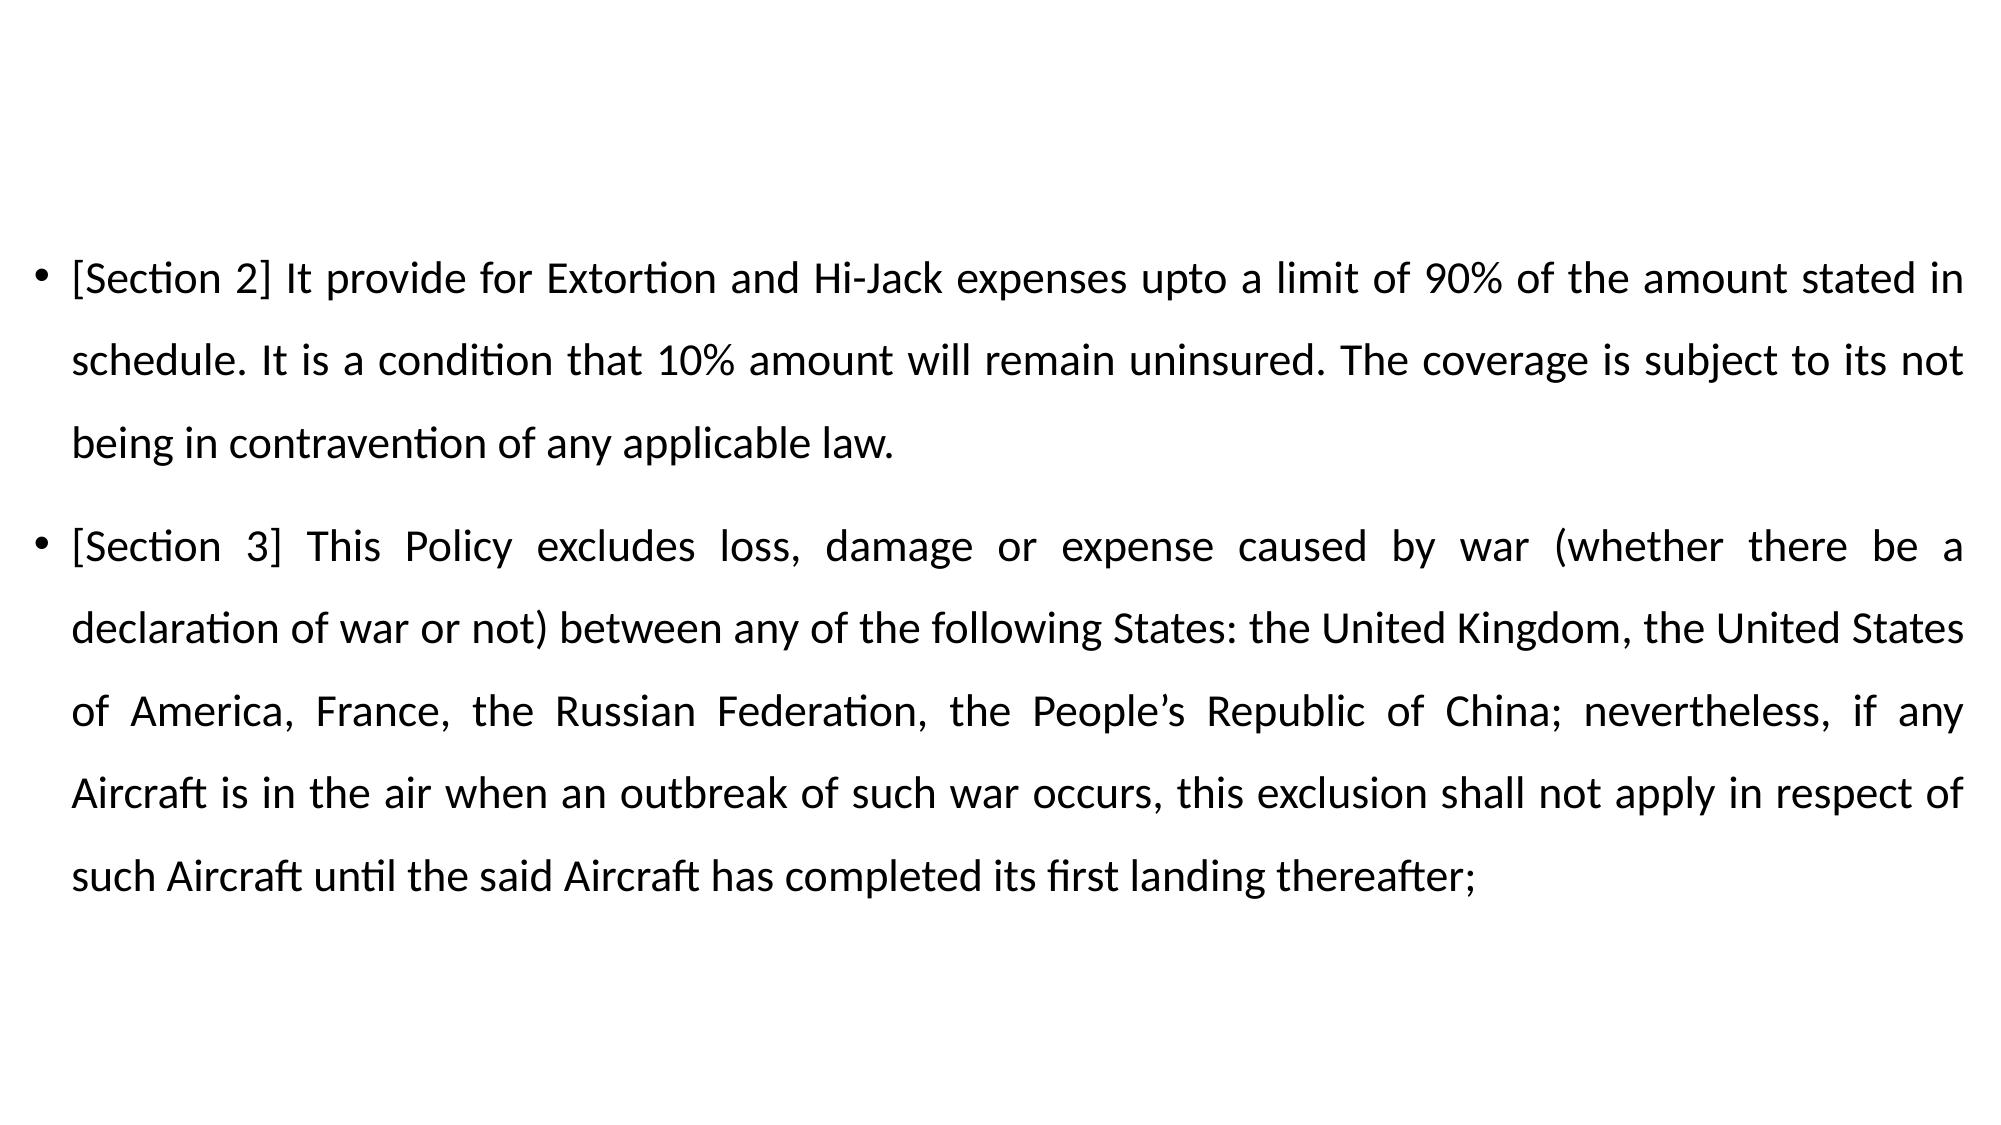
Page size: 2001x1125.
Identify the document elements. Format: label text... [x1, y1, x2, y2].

list [Section 2] It provide for Extortion and Hi-Jack expenses upto a limit of 90% of the amount stated in schedule. It is a condition that 10% amount will remain uninsured. The coverage is subject to its not being in contravention of any applicable law. [Section 3] This Policy excludes loss, damage or expense caused by war (whether there be a declaration of war or not) between any of the following States: the United Kingdom, the United States of America, France, the Russian Federation, the People’s Republic of China; nevertheless, if any Aircraft is in the air when an outbreak of such war occurs, this exclusion shall not apply in respect of such Aircraft until the said Aircraft has completed its first landing thereafter; [18, 212, 1982, 1100]
